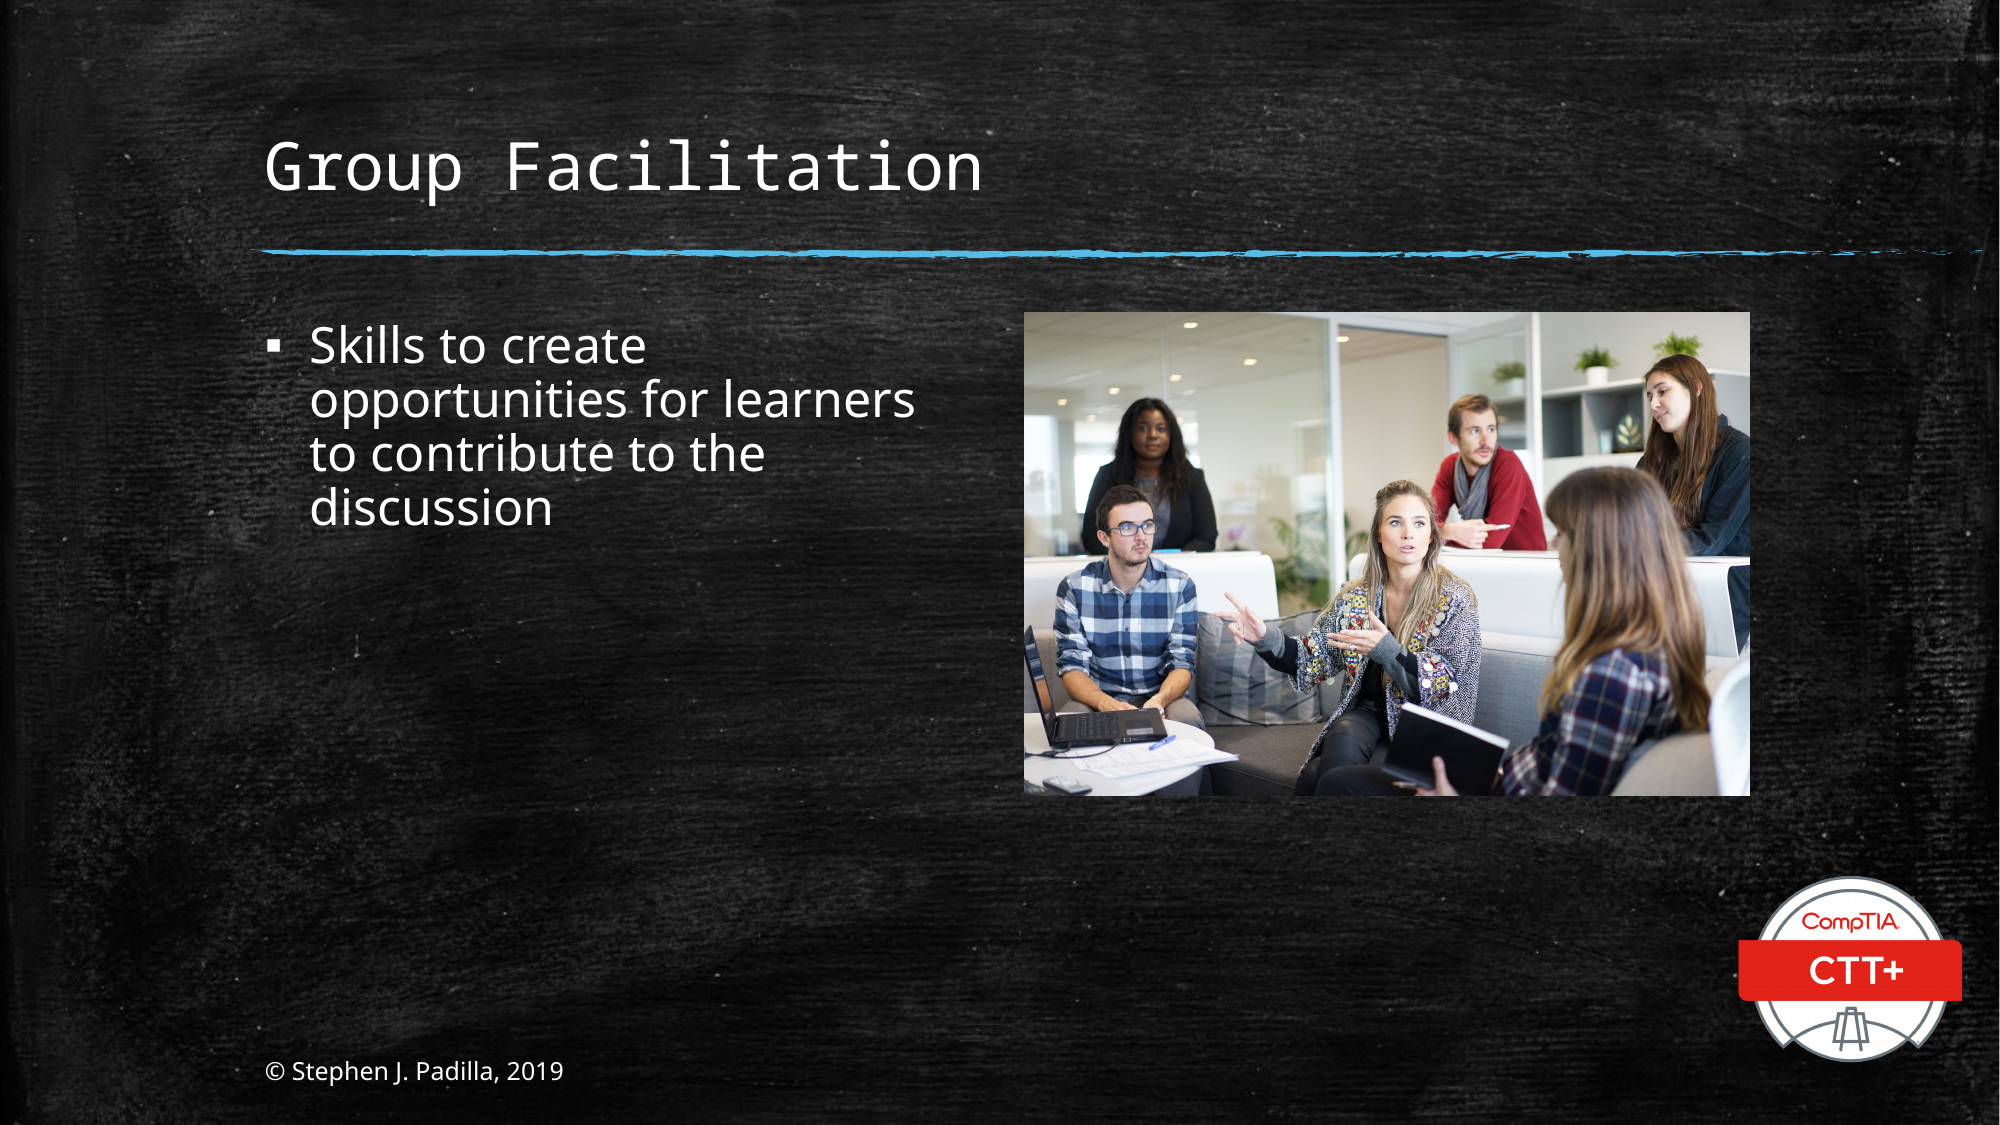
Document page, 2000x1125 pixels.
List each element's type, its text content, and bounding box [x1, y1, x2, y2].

title Group Facilitation [249, 45, 1750, 213]
picture [1699, 824, 2000, 1125]
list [1024, 312, 1750, 796]
footer © Stephen J. Padilla, 2019 [249, 1050, 1288, 1096]
list Skills to create opportunities for learners to contribute to the discussion [249, 312, 975, 1013]
